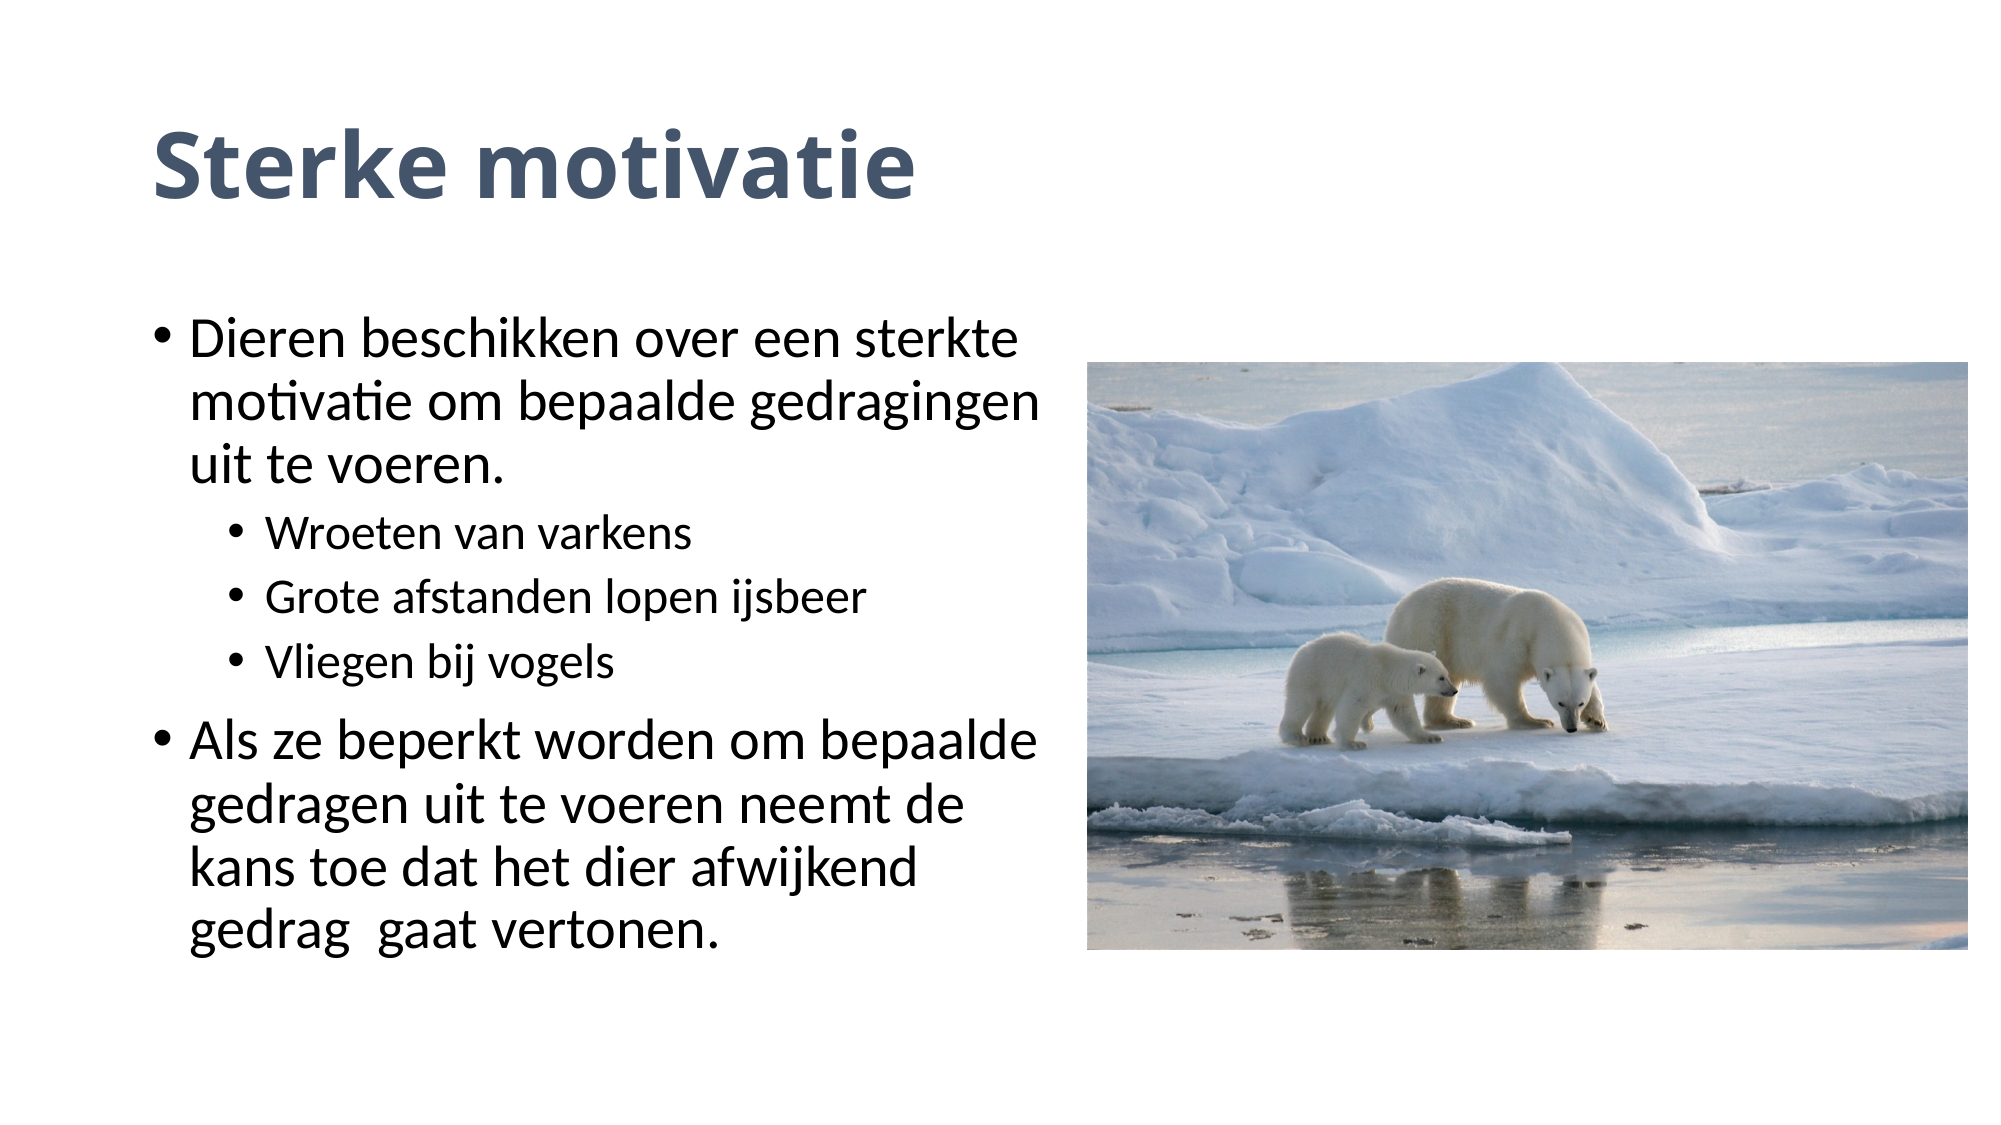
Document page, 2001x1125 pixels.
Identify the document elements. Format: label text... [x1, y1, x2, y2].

title Sterke motivatie [137, 59, 1863, 278]
list Dieren beschikken over een sterkte motivatie om bepaalde gedragingen uit te voeren. Wroeten van varkens Grote afstanden lopen ijsbeer Vliegen bij vogels Als ze beperkt worden om bepaalde gedragen uit te voeren neemt de kans toe dat het dier afwijkend gedrag gaat vertonen. [137, 299, 1088, 1014]
picture [1087, 362, 1968, 950]
